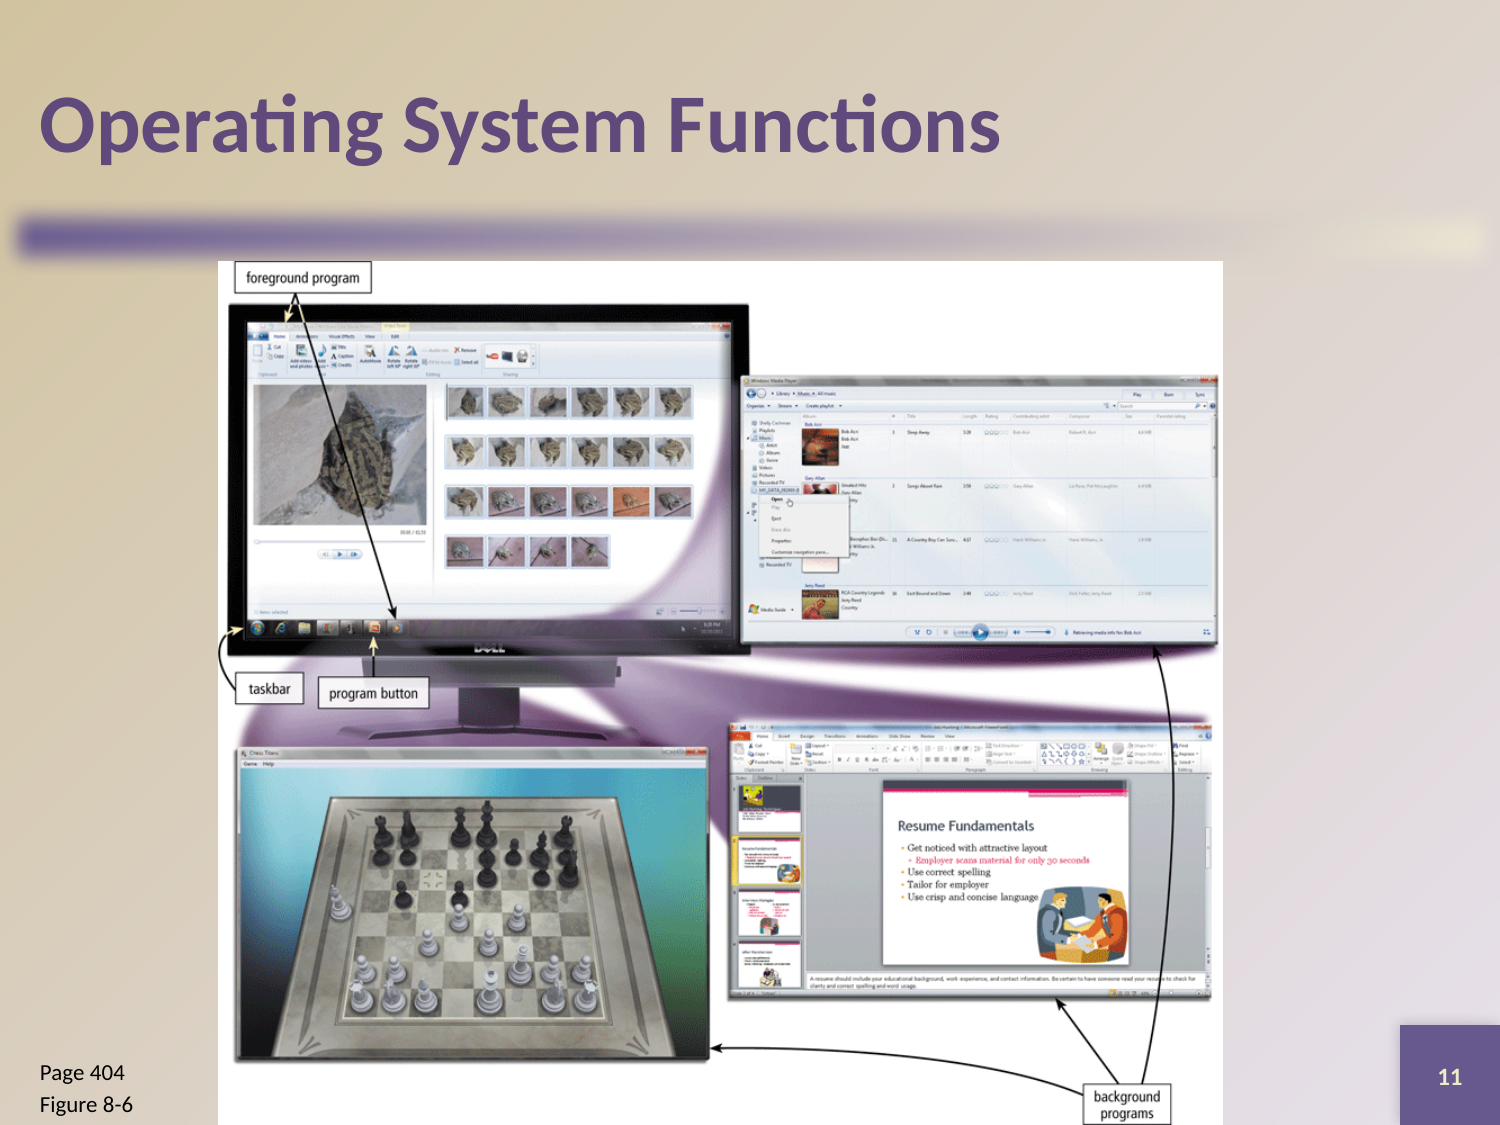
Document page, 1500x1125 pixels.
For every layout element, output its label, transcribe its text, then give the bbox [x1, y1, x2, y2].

list Page 404 Figure 8-6 [24, 1050, 213, 1125]
slide_number 11 [1400, 1025, 1500, 1125]
title Operating System Functions [24, 24, 1475, 213]
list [218, 261, 1223, 1125]
